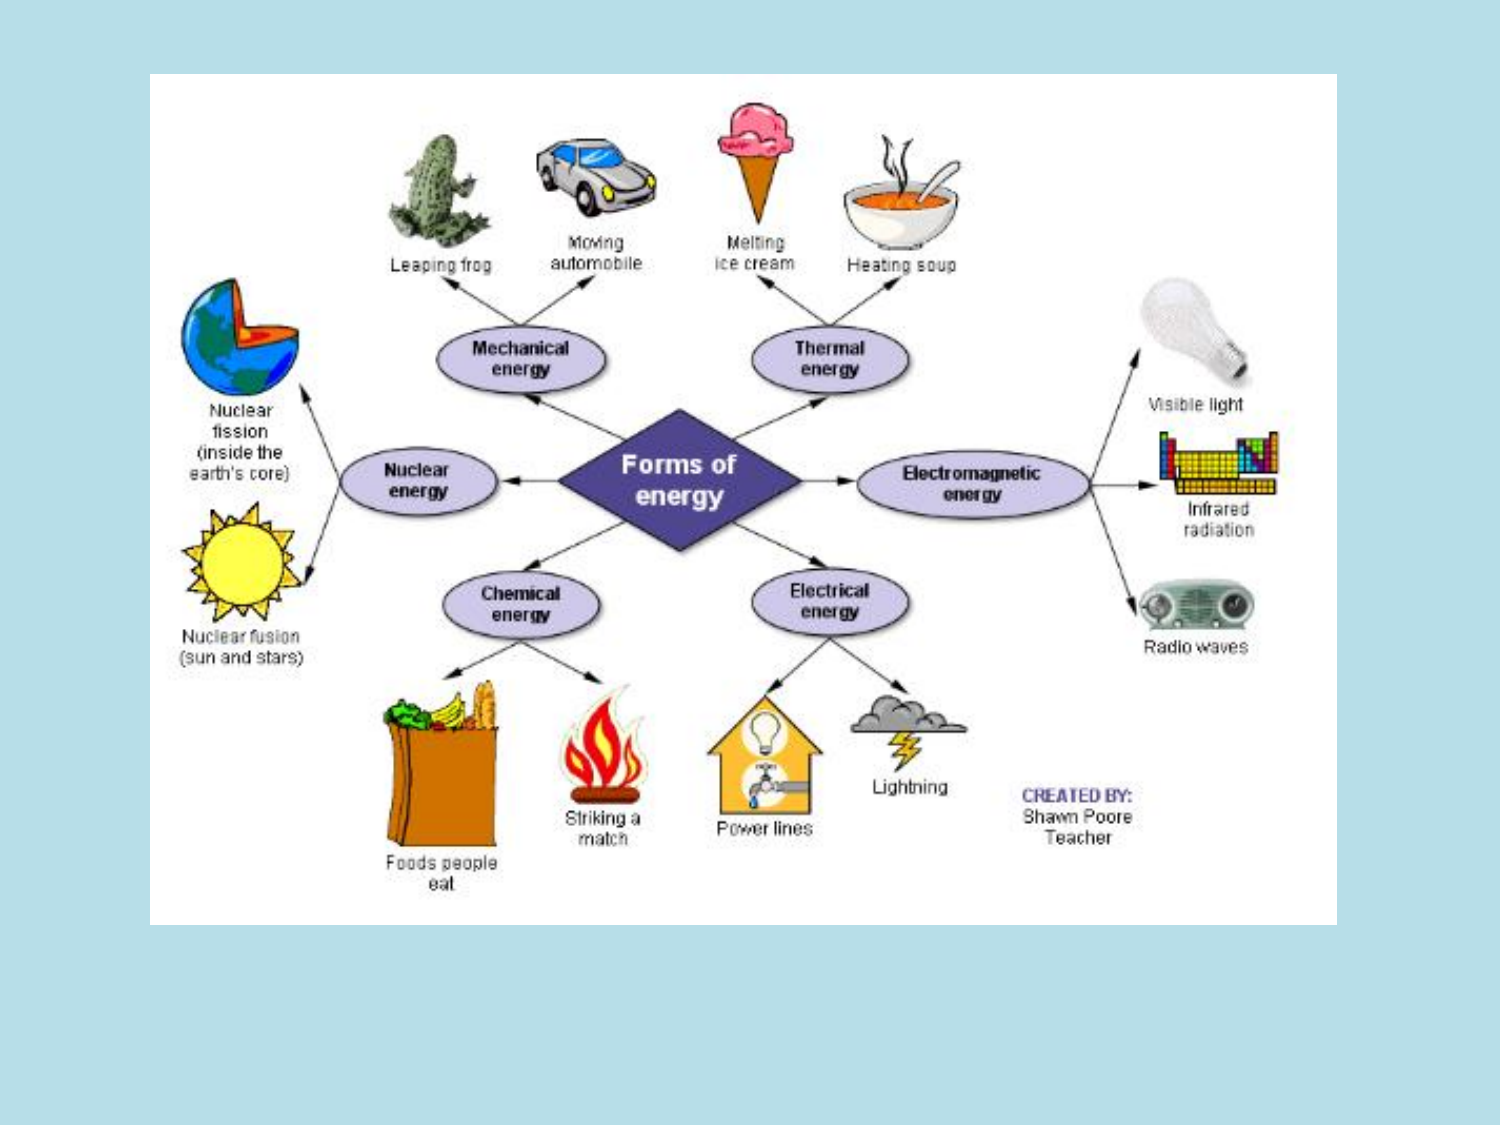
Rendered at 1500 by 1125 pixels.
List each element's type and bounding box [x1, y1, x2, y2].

picture [149, 74, 1337, 926]
